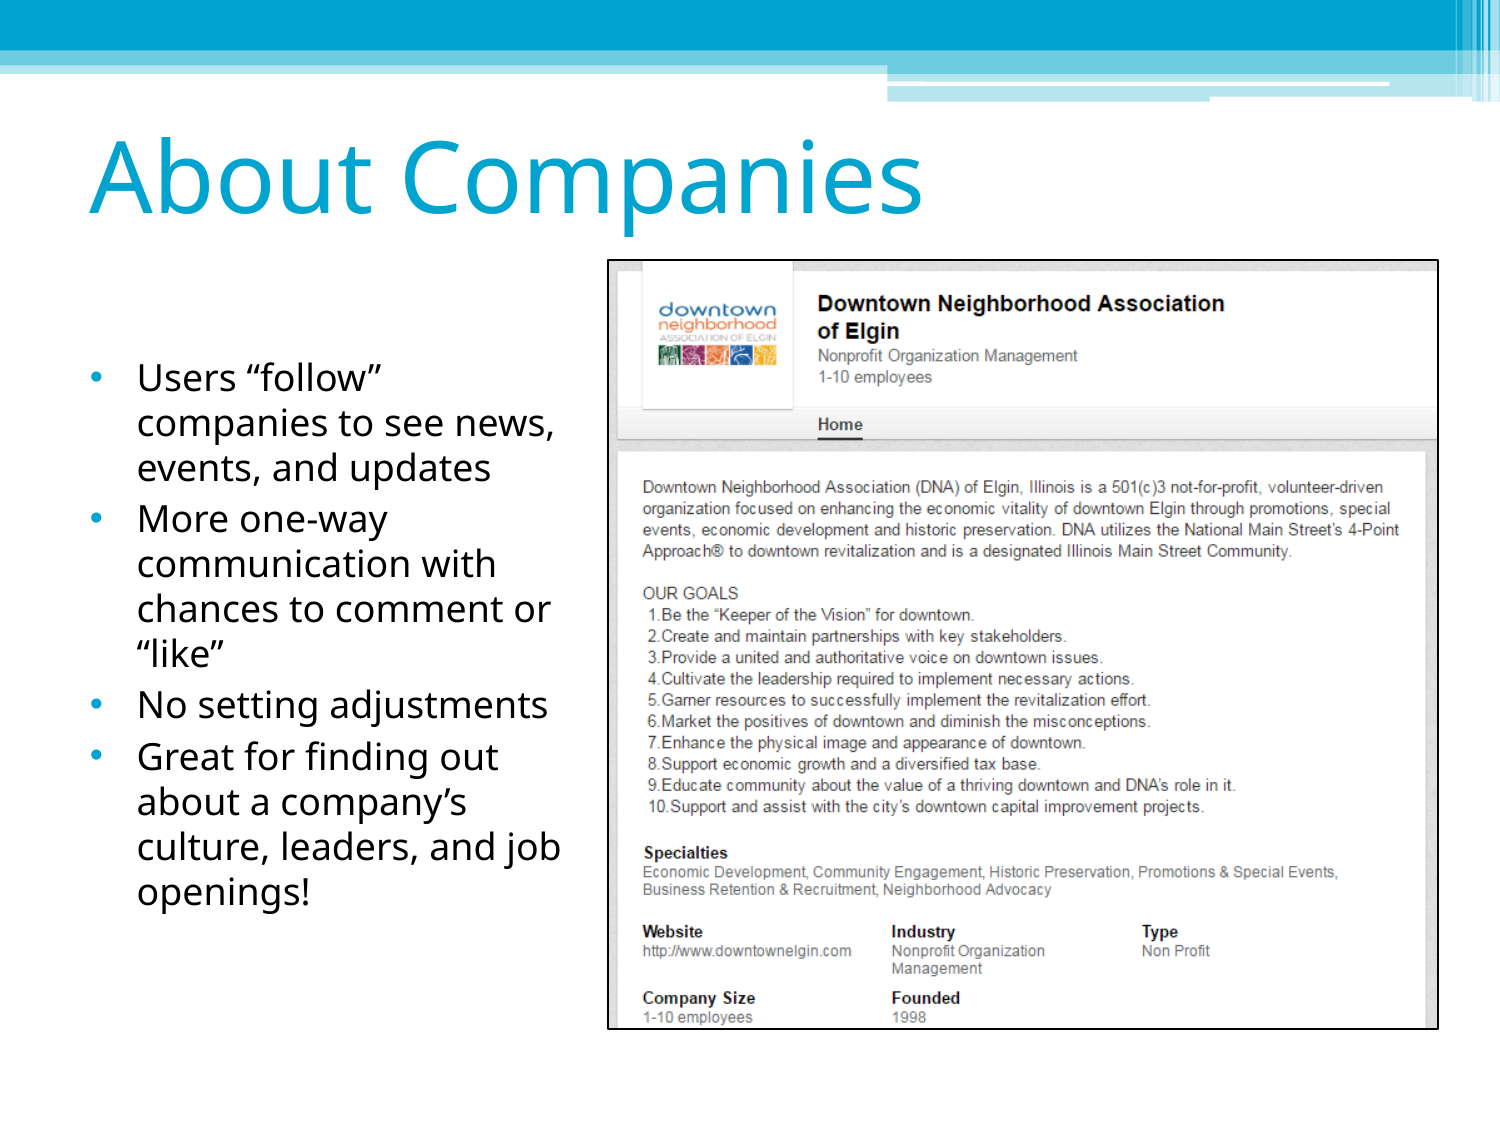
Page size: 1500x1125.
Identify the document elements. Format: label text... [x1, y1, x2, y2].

picture [609, 260, 1437, 1029]
title About Companies [75, 85, 1425, 261]
text_box Users “follow” companies to see news, events, and updates More one-way communication with chances to comment or “like” No setting adjustments Great for finding out about a company’s culture, leaders, and job openings! [74, 346, 588, 920]
